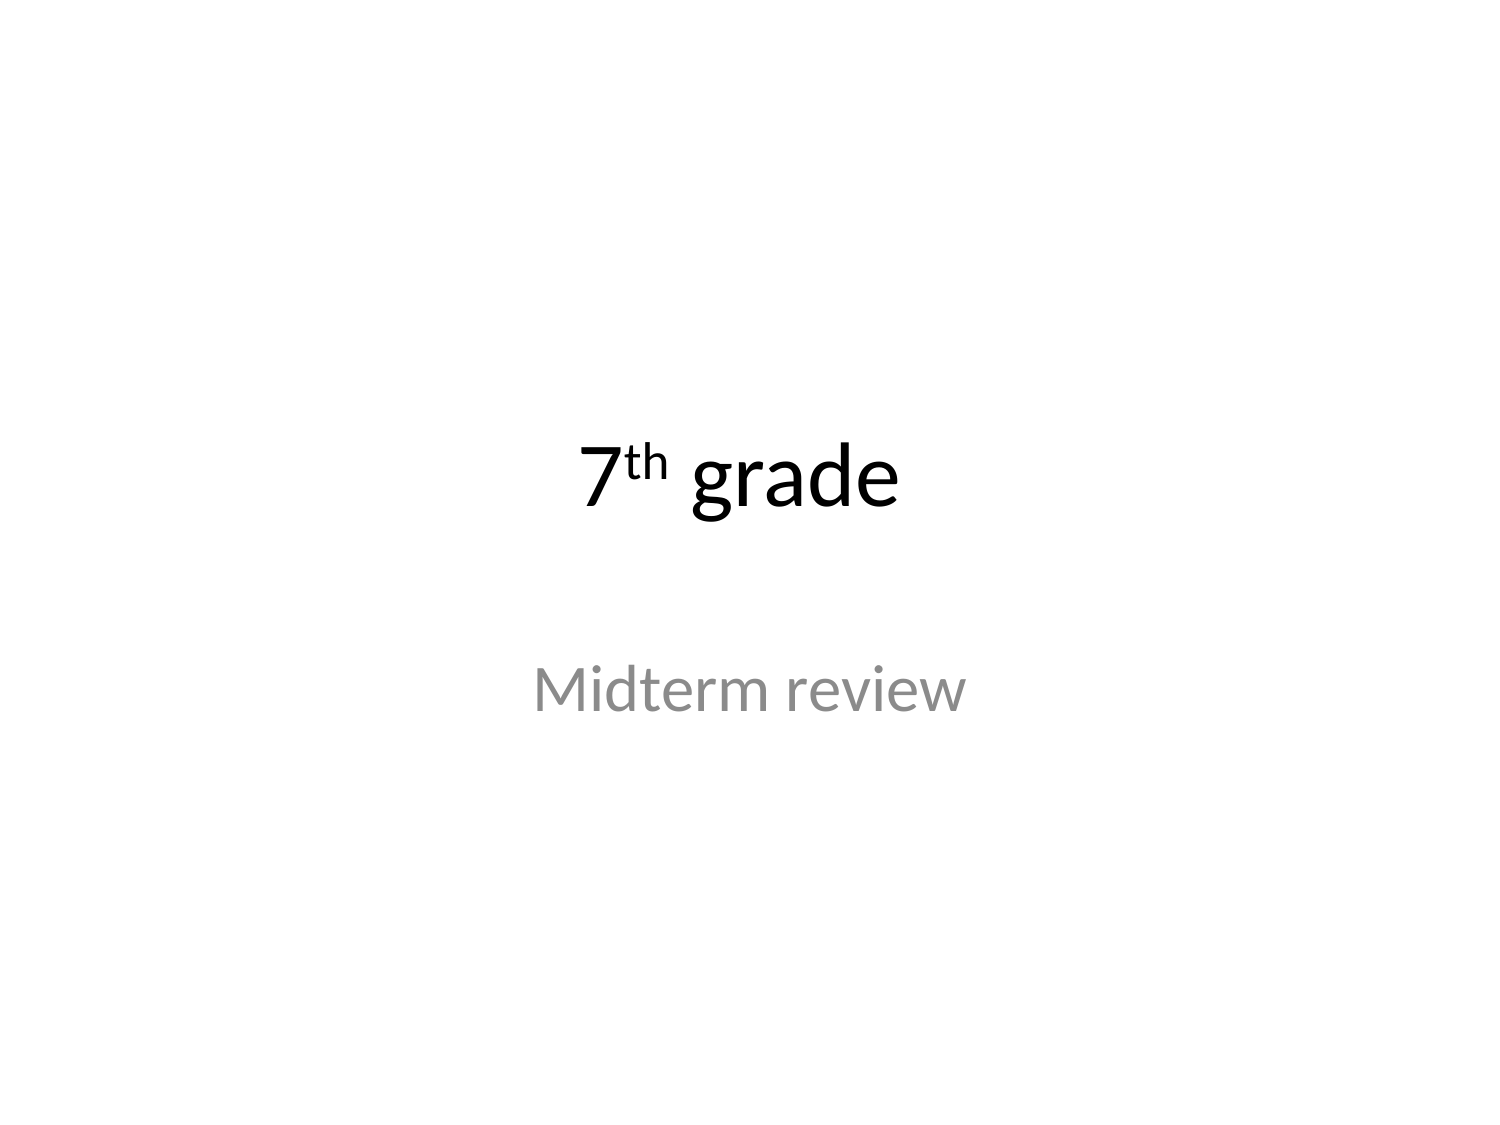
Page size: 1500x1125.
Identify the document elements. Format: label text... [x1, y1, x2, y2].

title 7th grade [112, 349, 1388, 591]
subtitle Midterm review [225, 637, 1275, 925]
